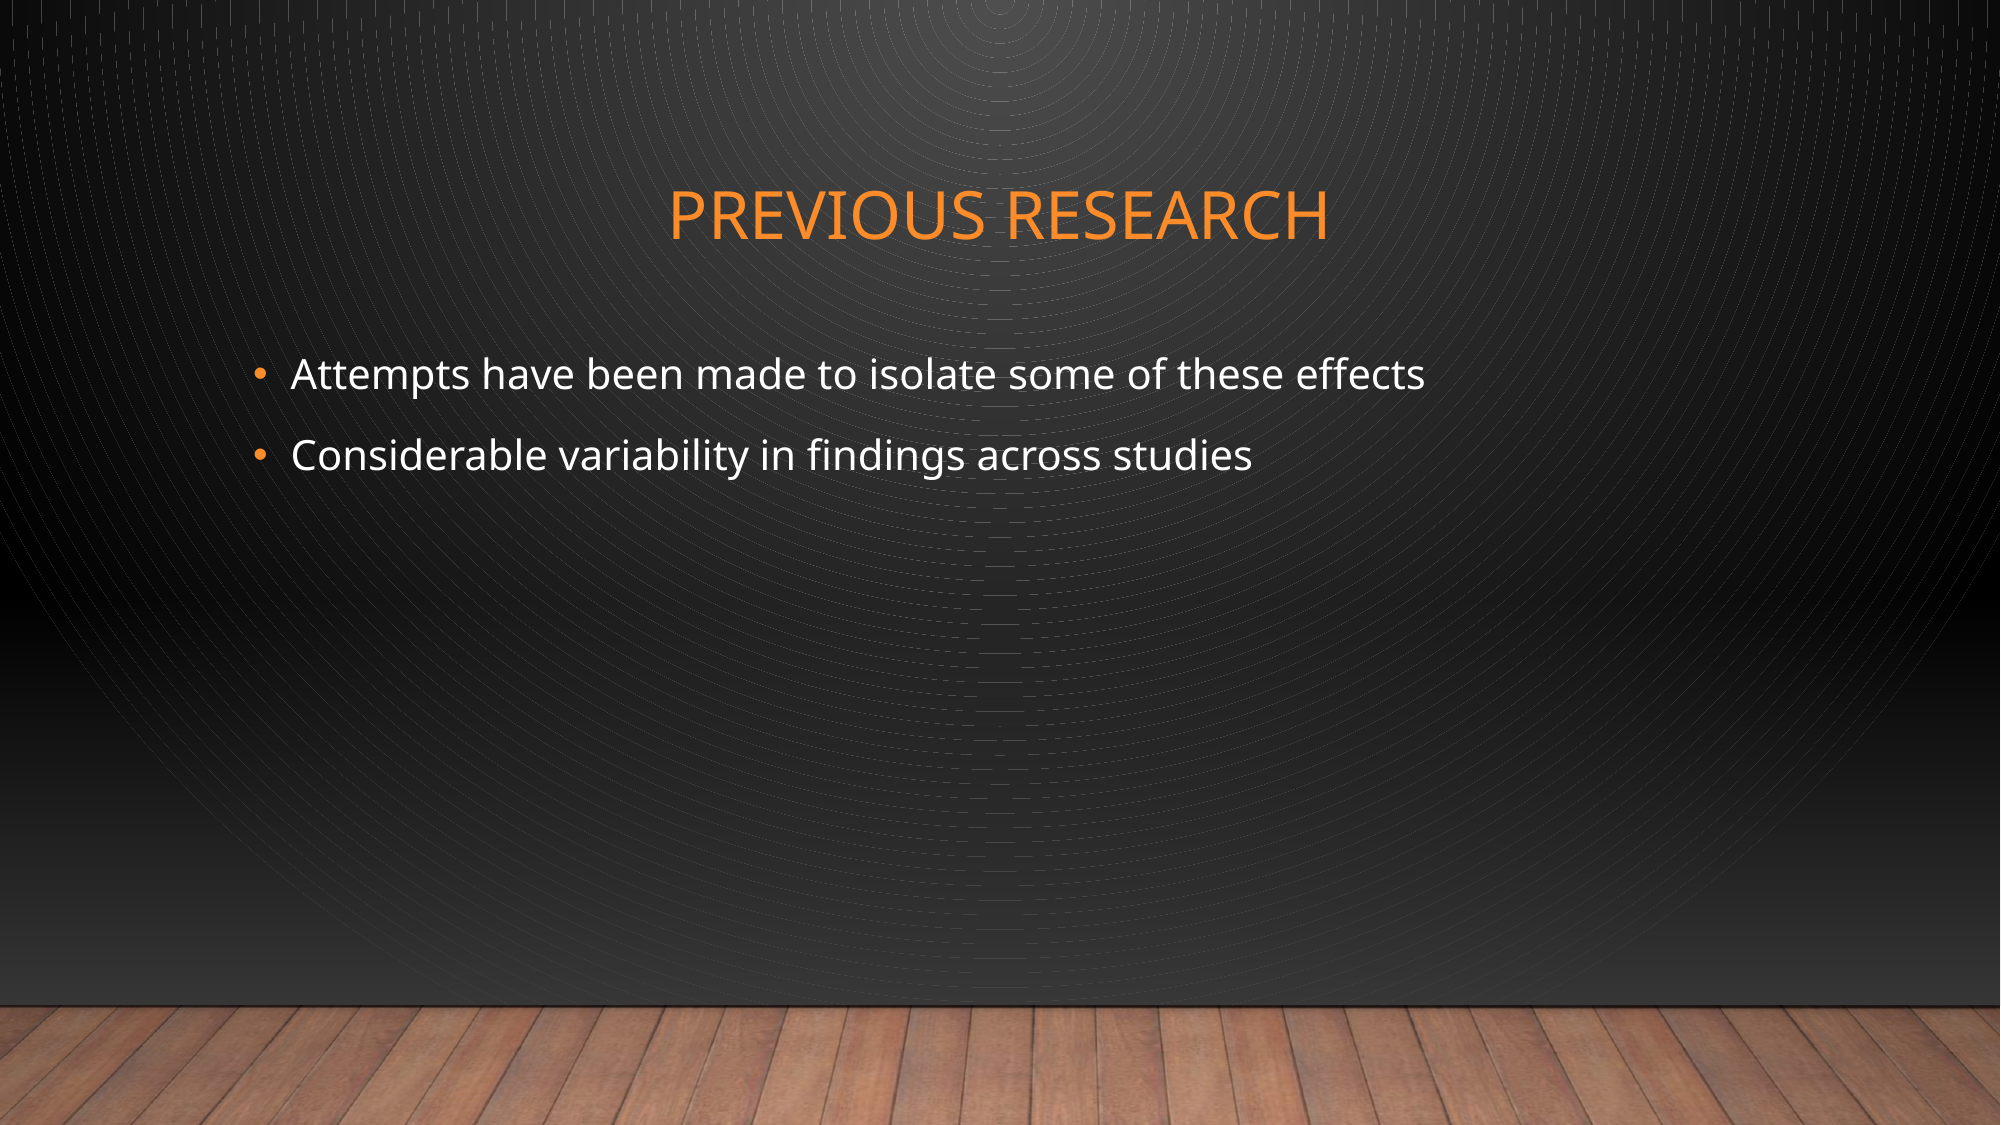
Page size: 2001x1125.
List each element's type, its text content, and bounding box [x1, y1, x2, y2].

picture [0, 1005, 2000, 1125]
list Attempts have been made to isolate some of these effects Considerable variability in findings across studies [238, 330, 1763, 897]
title Previous Research [238, 131, 1763, 305]
